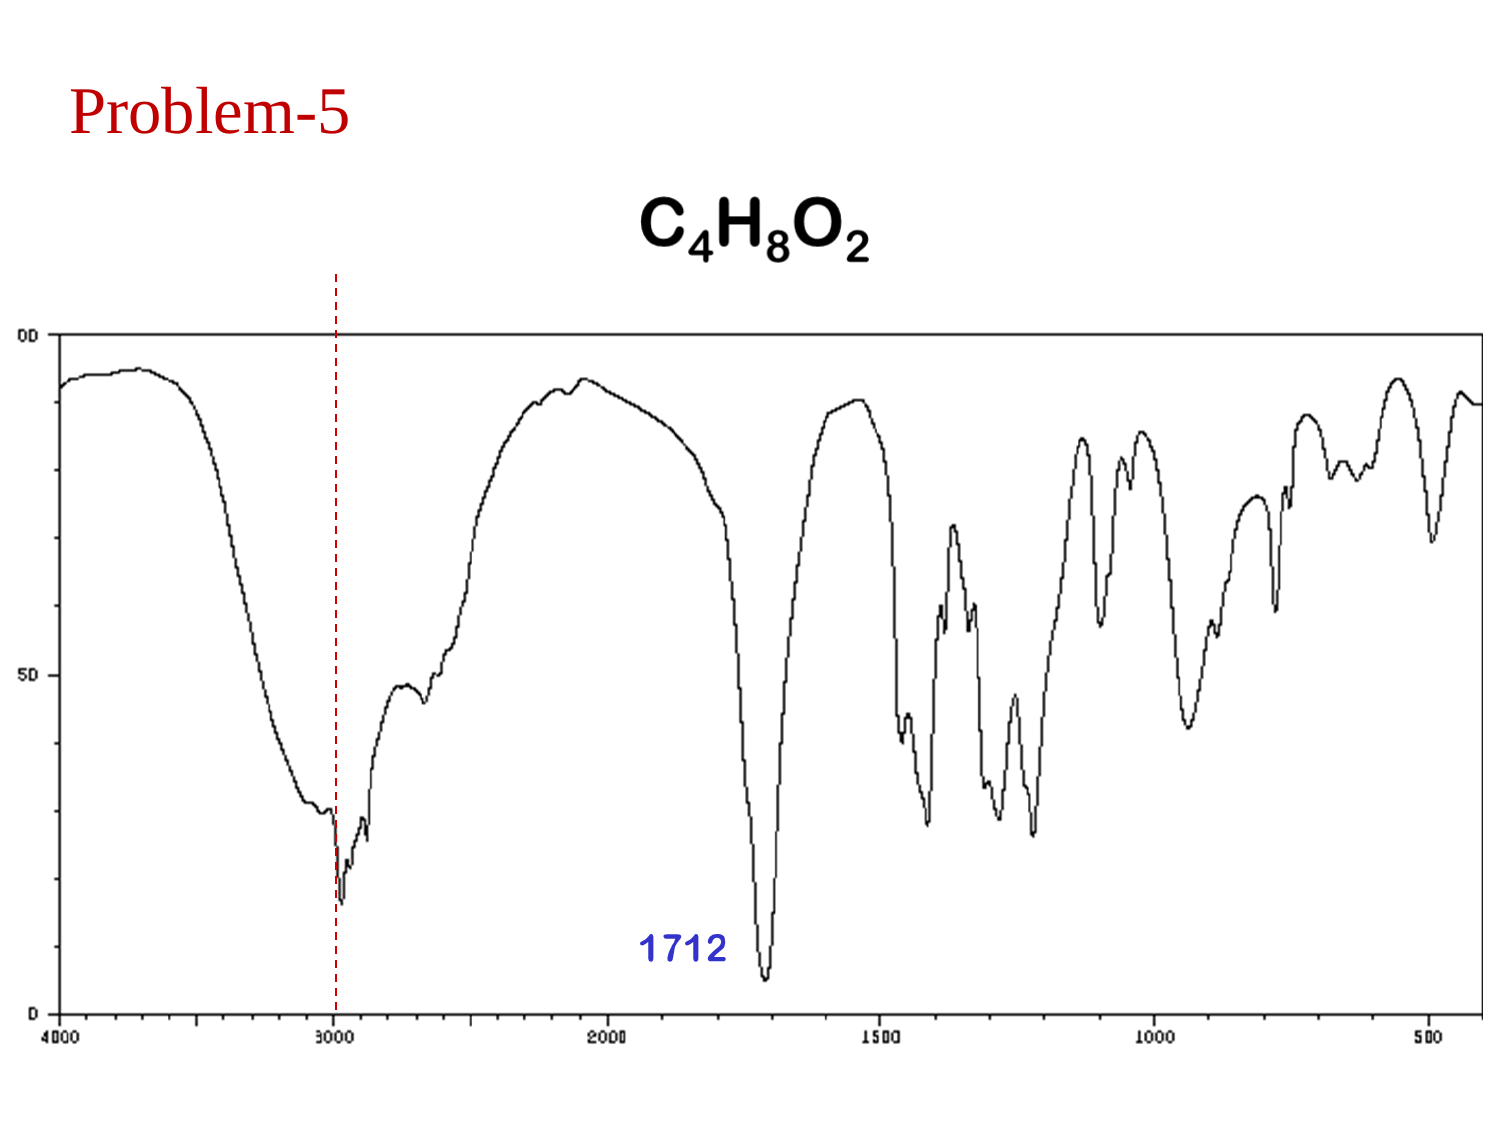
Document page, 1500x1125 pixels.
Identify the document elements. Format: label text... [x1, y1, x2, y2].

picture [17, 160, 1483, 1048]
text_box Problem-5 [54, 59, 367, 155]
